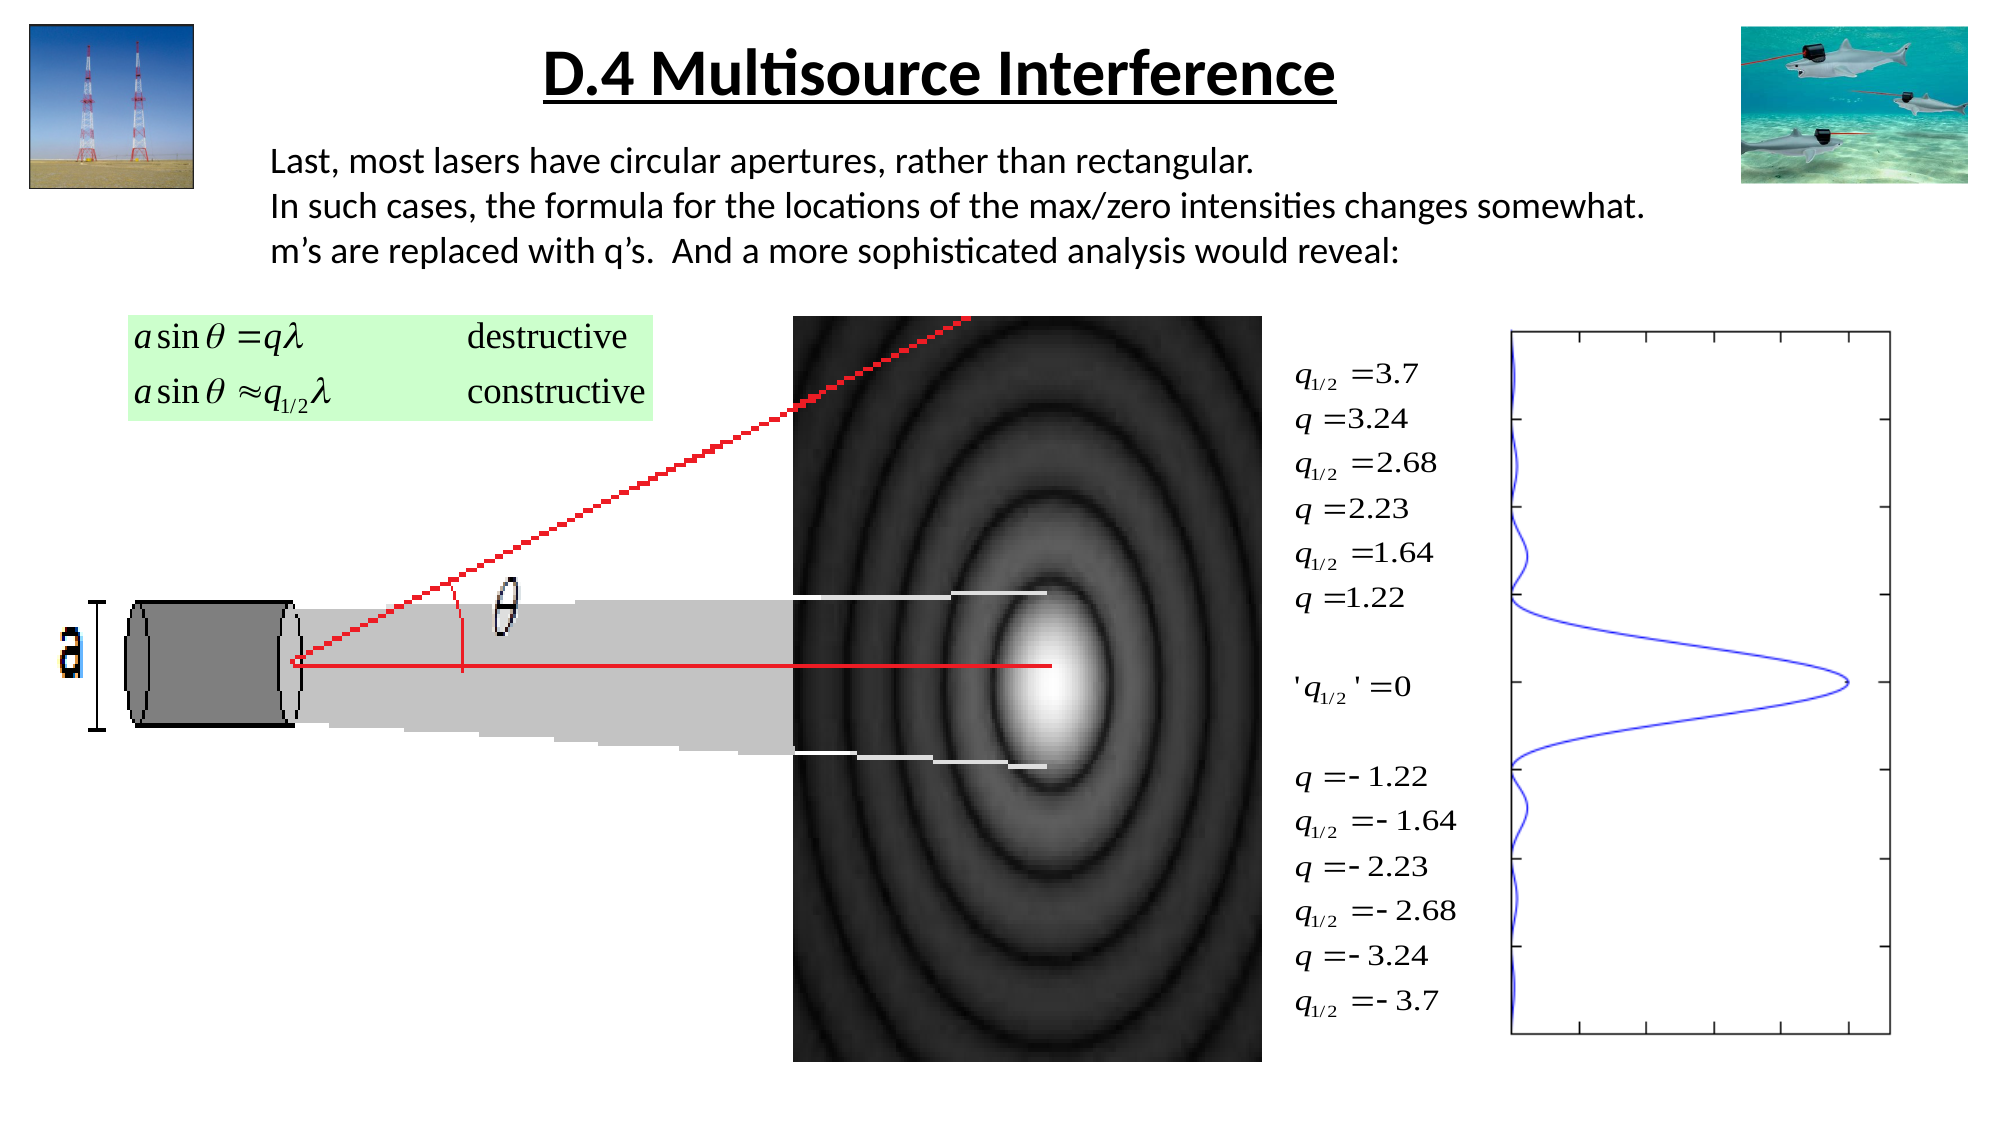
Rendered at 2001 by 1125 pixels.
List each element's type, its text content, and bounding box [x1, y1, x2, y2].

text_box Last, most lasers have circular apertures, rather than rectangular. In such cases, the formula for the locations of the max/zero intensities changes somewhat. m’s are replaced with q’s. And a more sophisticated analysis would reveal: [255, 128, 1694, 278]
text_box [128, 315, 653, 421]
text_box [29, 294, 1275, 1085]
picture [29, 24, 194, 189]
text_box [1503, 323, 1907, 1055]
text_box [1289, 353, 1462, 1025]
picture [1735, 23, 1971, 188]
text_box D.4 Multisource Interference [528, 30, 1382, 128]
